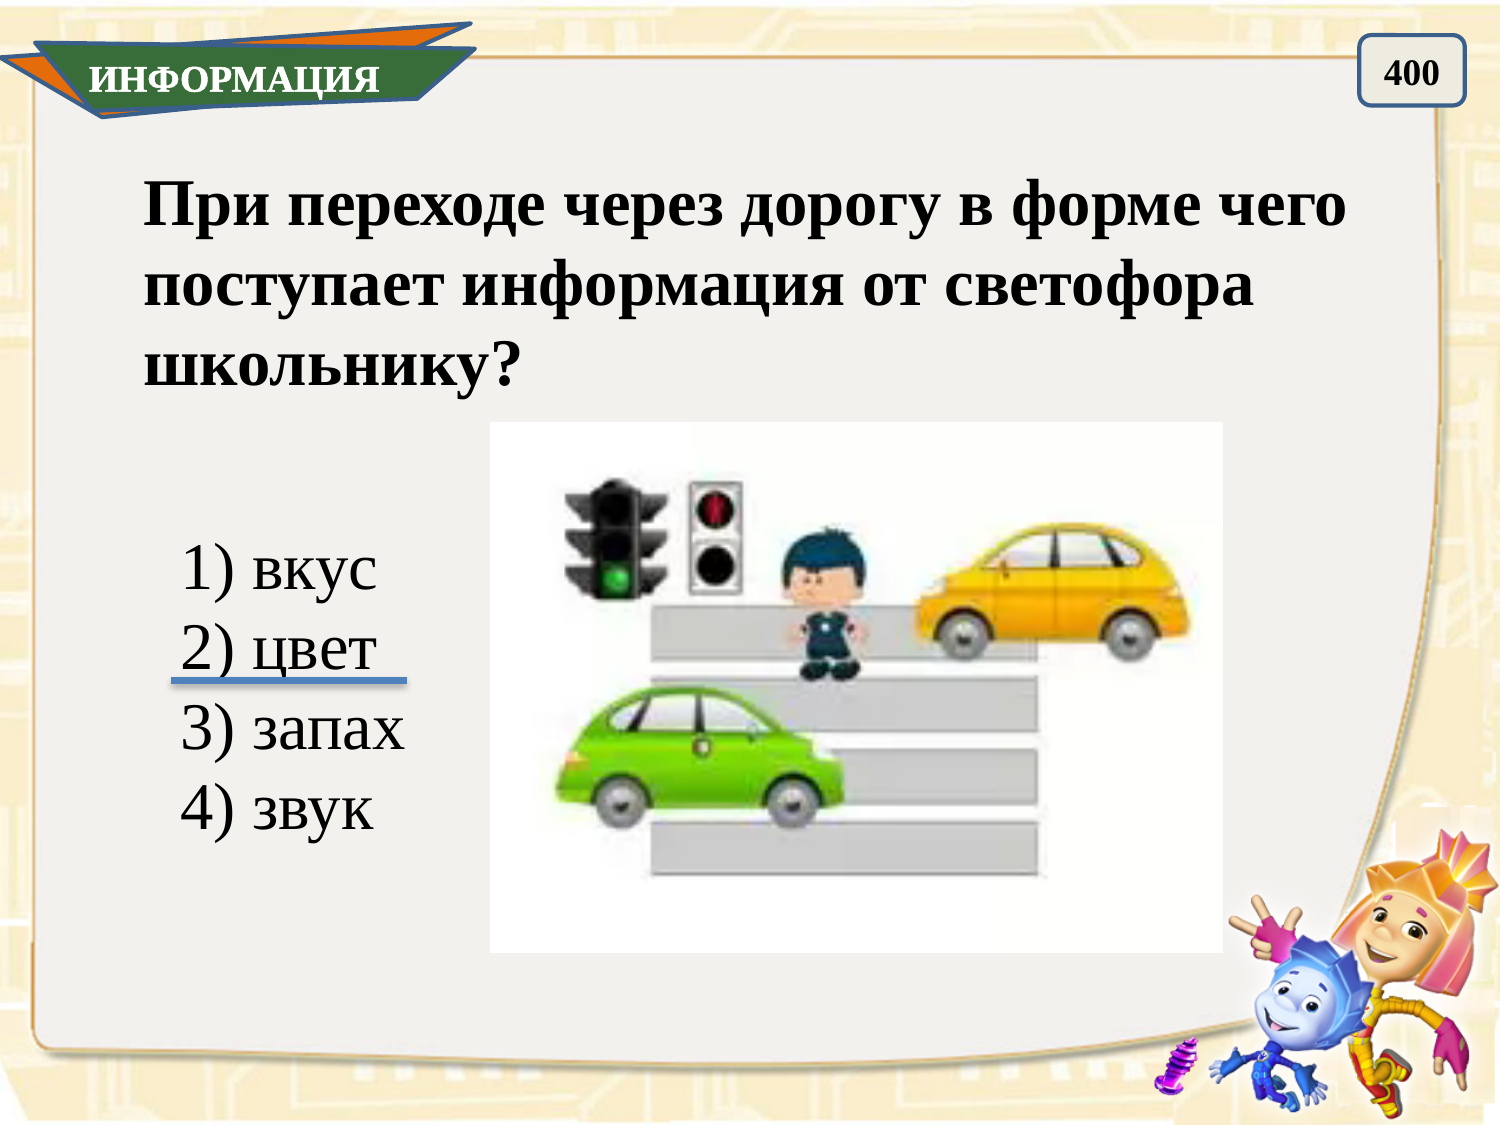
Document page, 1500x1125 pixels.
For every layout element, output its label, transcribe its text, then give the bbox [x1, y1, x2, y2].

text_box 1) вкус 2) цвет 3) запах 4) звук [165, 515, 484, 850]
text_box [0, 23, 476, 118]
text_box 400 [1357, 32, 1467, 108]
picture [0, 0, 1500, 1125]
text_box При переходе через дорогу в форме чего поступает информация от светофора школьнику? [128, 151, 1495, 407]
